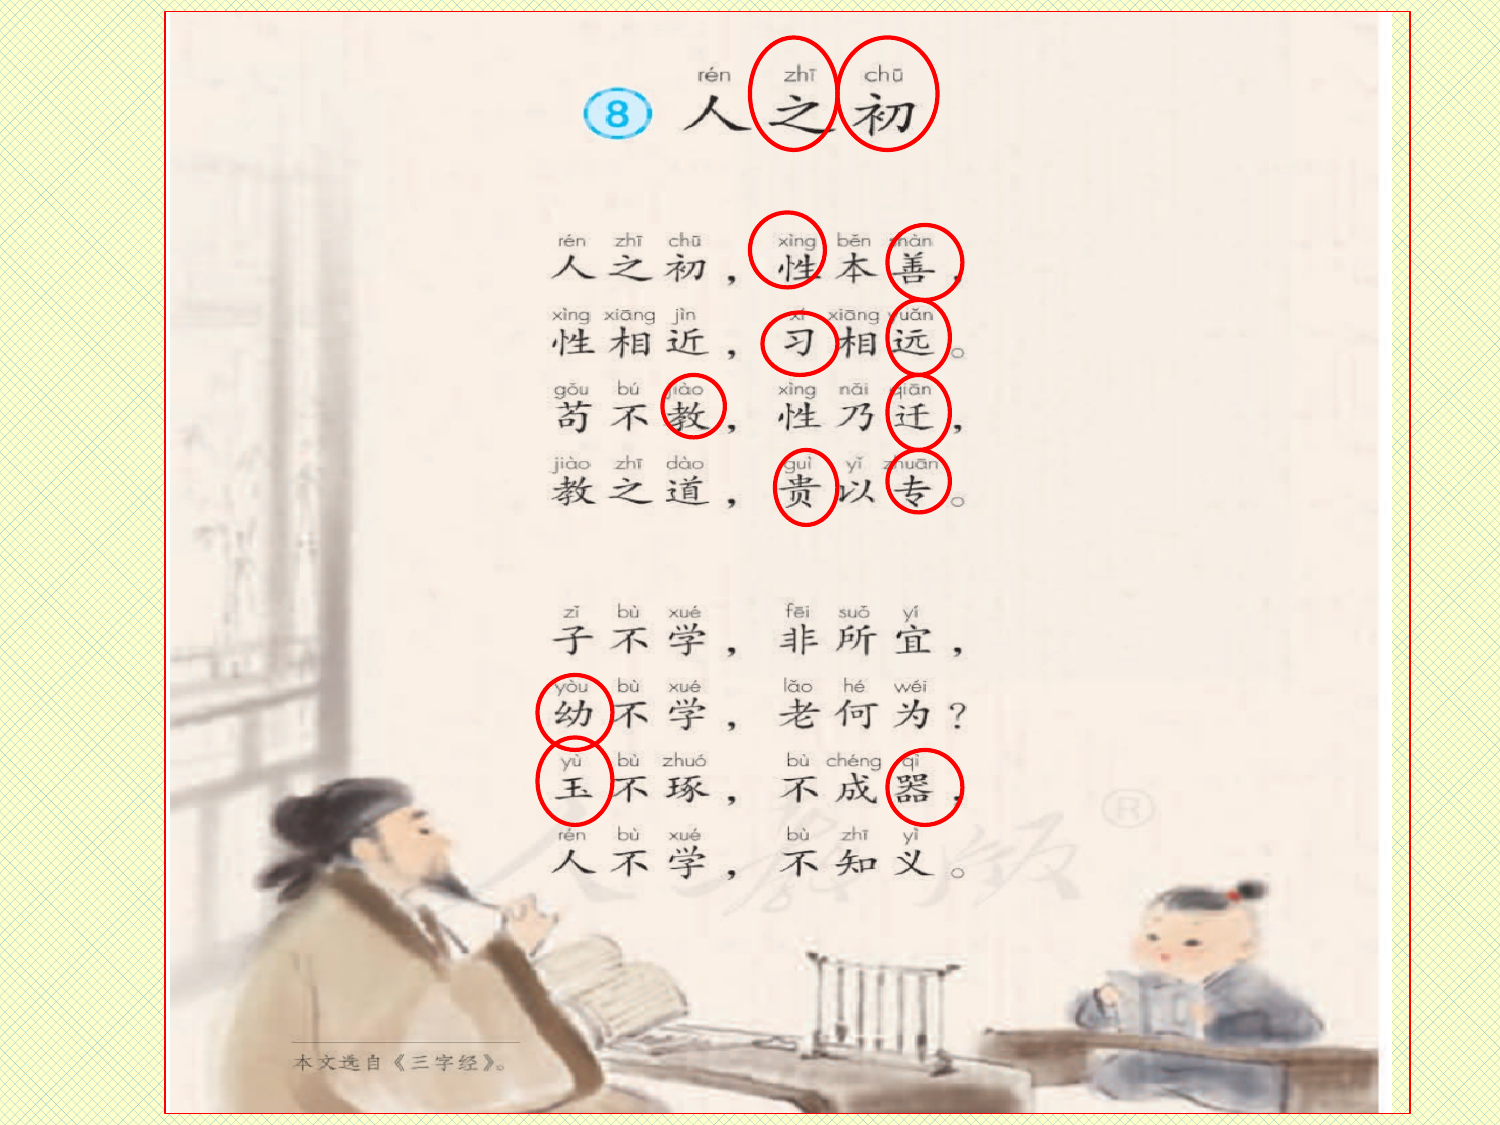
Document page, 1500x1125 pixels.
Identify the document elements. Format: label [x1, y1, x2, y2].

list [165, 12, 1410, 1113]
